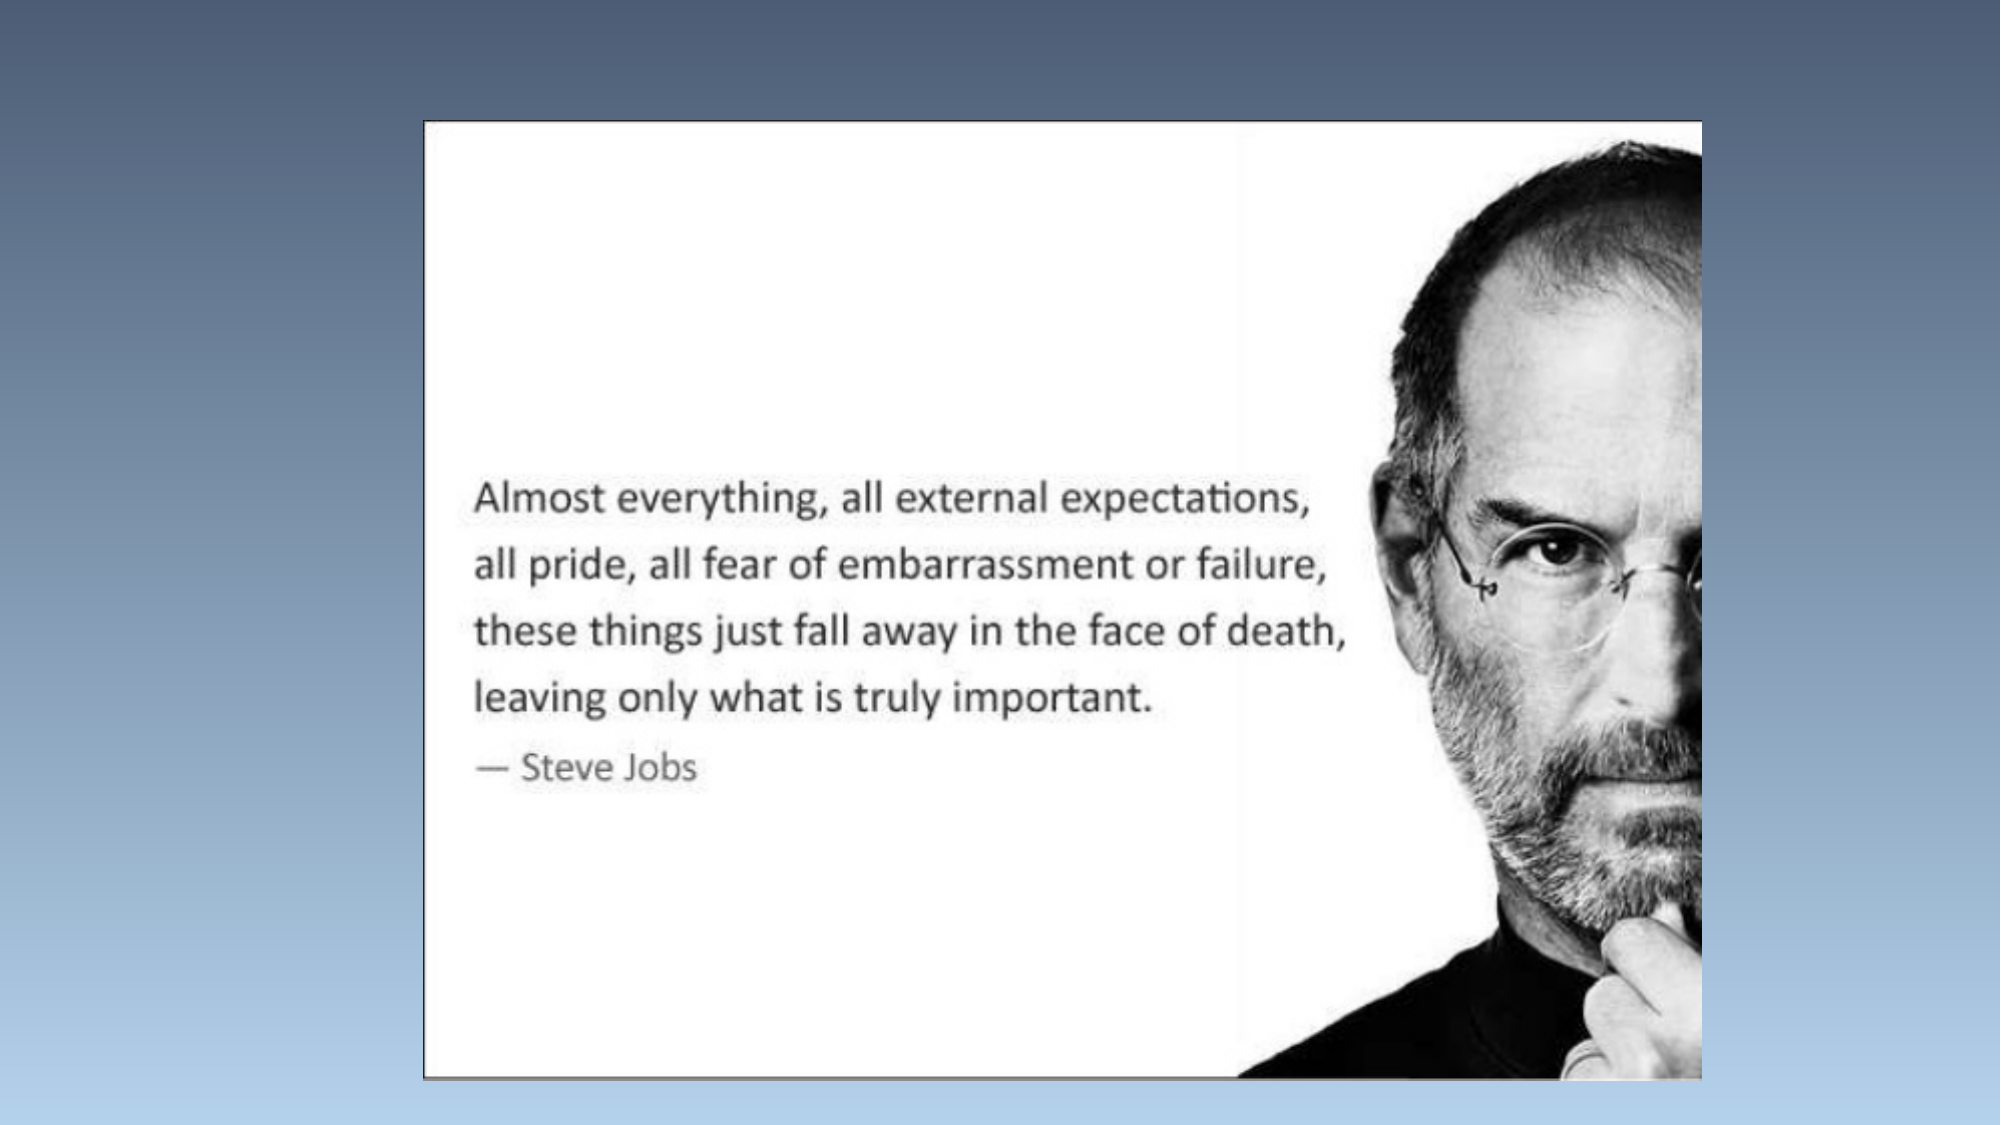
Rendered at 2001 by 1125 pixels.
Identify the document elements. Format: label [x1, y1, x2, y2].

picture [423, 120, 1702, 1081]
